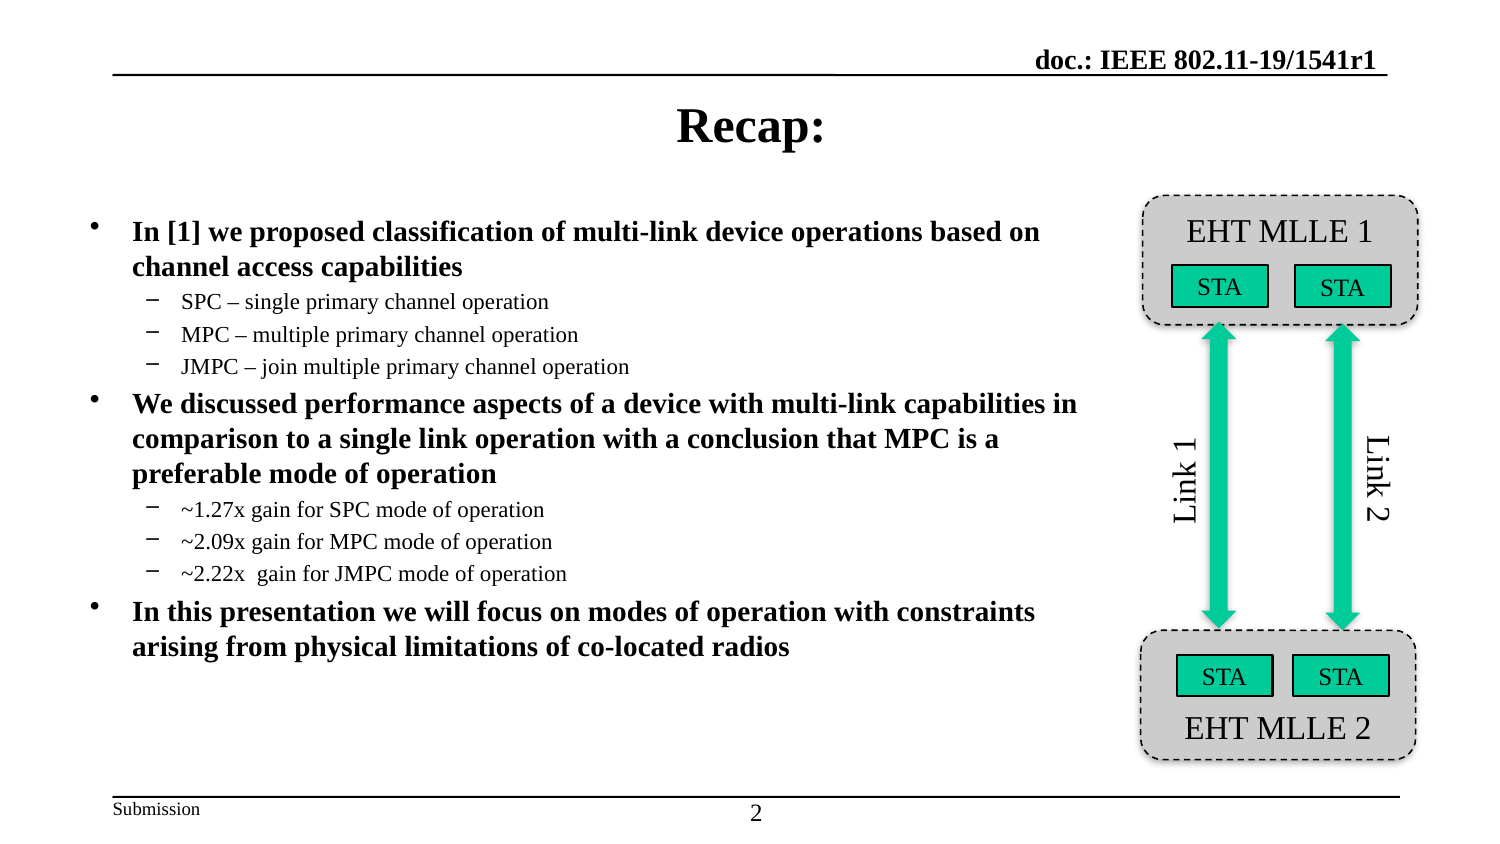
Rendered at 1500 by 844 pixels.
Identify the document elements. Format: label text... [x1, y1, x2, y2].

slide_number 2 [749, 796, 763, 828]
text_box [1140, 195, 1418, 760]
title Recap: [113, 77, 1389, 168]
list In [1] we proposed classification of multi-link device operations based on channel access capabilities SPC – single primary channel operation MPC – multiple primary channel operation JMPC – join multiple primary channel operation We discussed performance aspects of a device with multi-link capabilities in comparison to a single link operation with a conclusion that MPC is a preferable mode of operation ~1.27x gain for SPC mode of operation ~2.09x gain for MPC mode of operation ~2.22x gain for JMPC mode of operation In this presentation we will focus on modes of operation with constraints arising from physical limitations of co-located radios [74, 204, 1124, 760]
